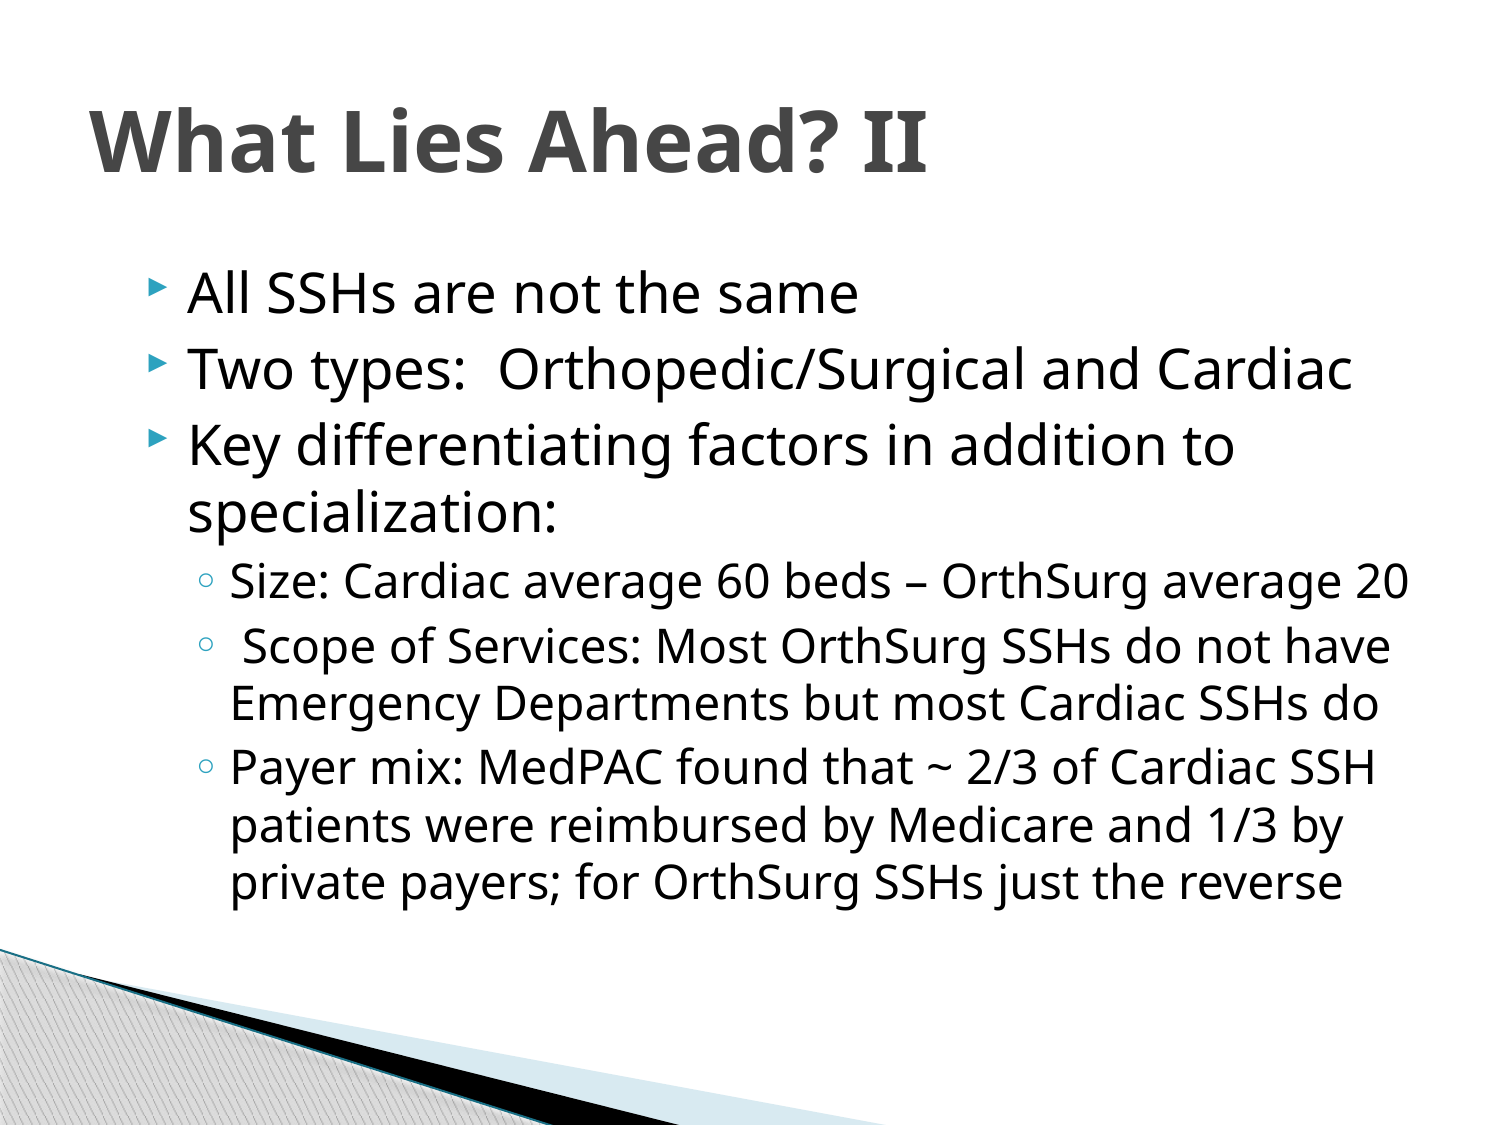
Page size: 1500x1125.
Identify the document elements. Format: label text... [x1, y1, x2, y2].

title What Lies Ahead? II [75, 45, 1425, 233]
list All SSHs are not the same Two types: Orthopedic/Surgical and Cardiac Key differentiating factors in addition to specialization: Size: Cardiac average 60 beds – OrthSurg average 20 Scope of Services: Most OrthSurg SSHs do not have Emergency Departments but most Cardiac SSHs do Payer mix: MedPAC found that ~ 2/3 of Cardiac SSH patients were reimbursed by Medicare and 1/3 by private payers; for OrthSurg SSHs just the reverse [112, 249, 1500, 993]
